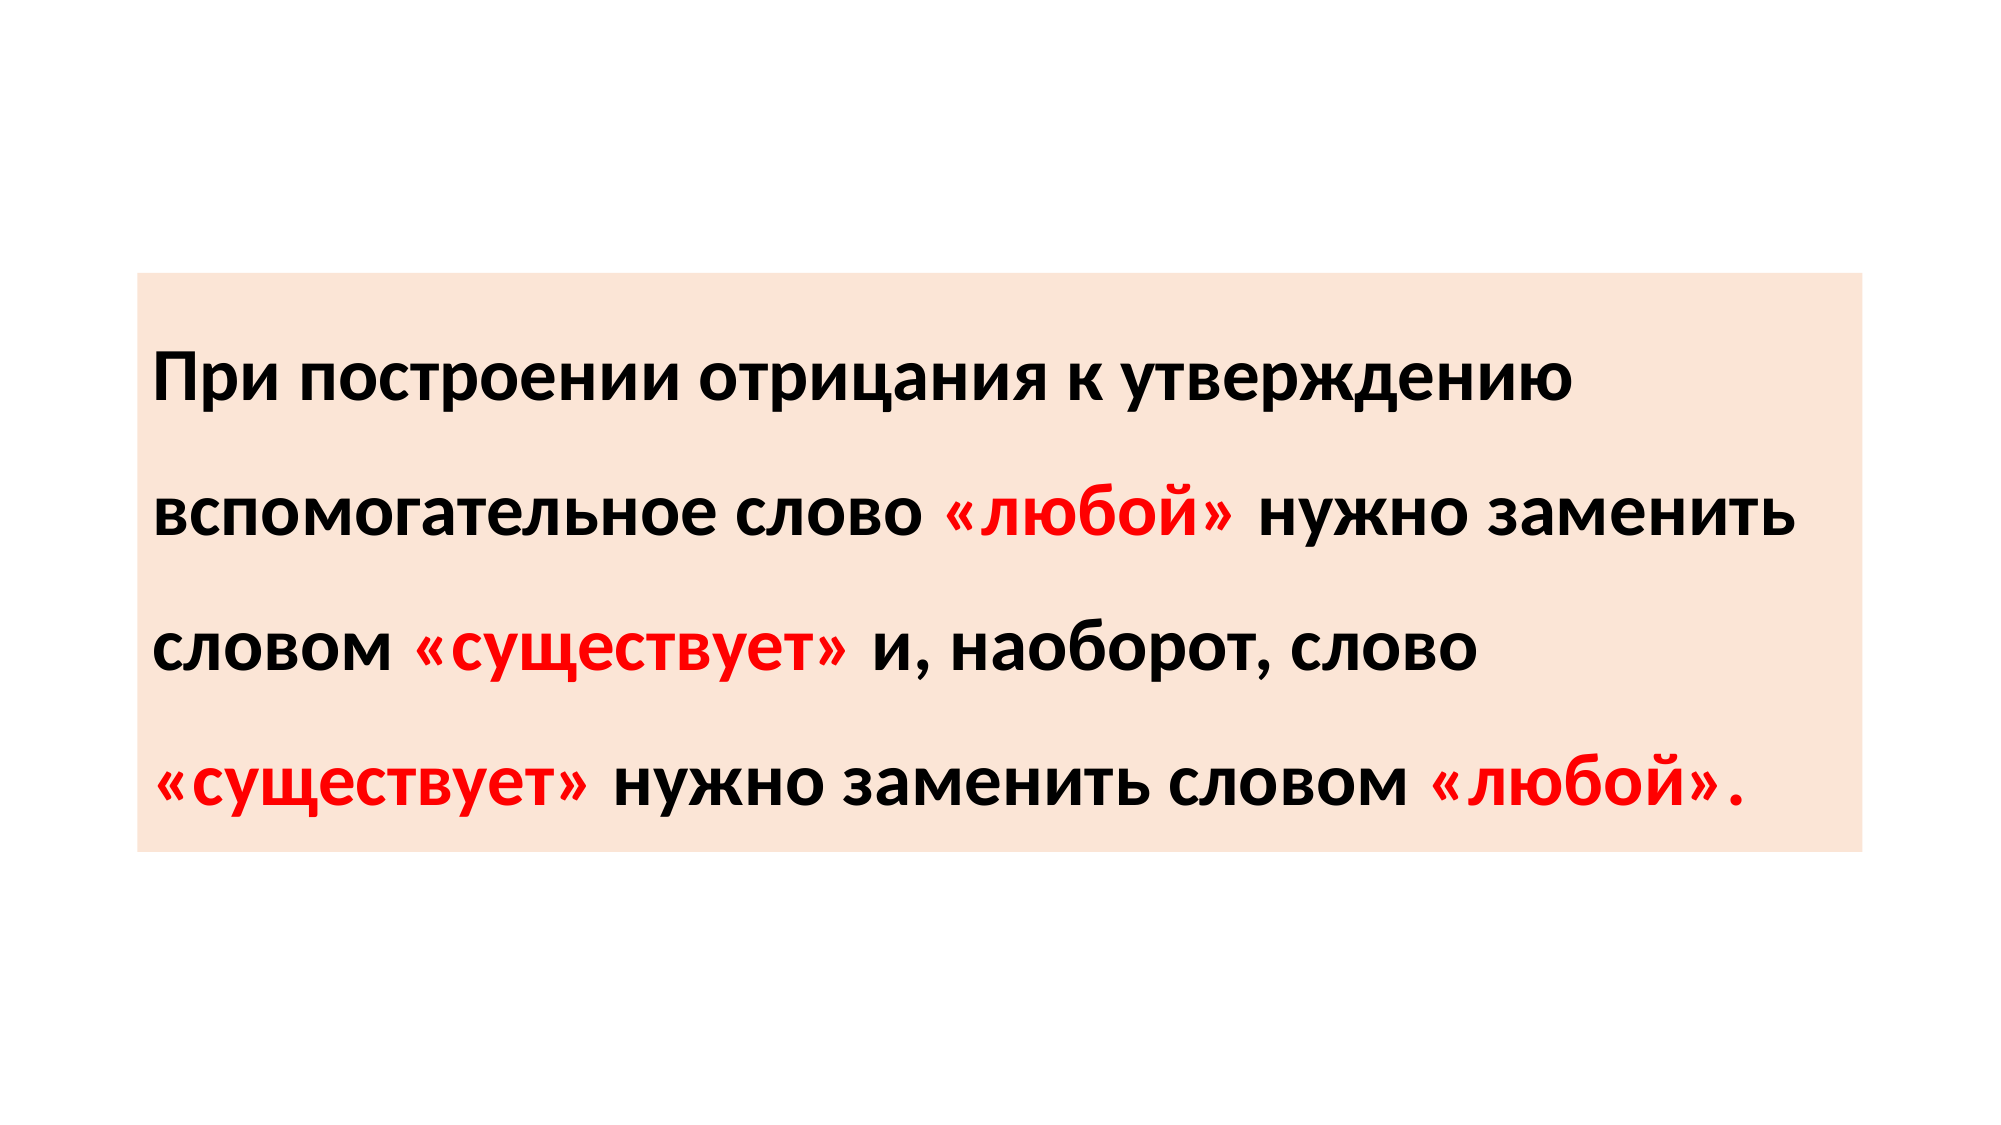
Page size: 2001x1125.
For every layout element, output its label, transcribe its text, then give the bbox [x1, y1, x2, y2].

list При построении отрицания к утверждению вспомогательное слово «любой» нужно заменить словом «существует» и, наоборот, слово «существует» нужно заменить словом «любой». [137, 272, 1863, 852]
